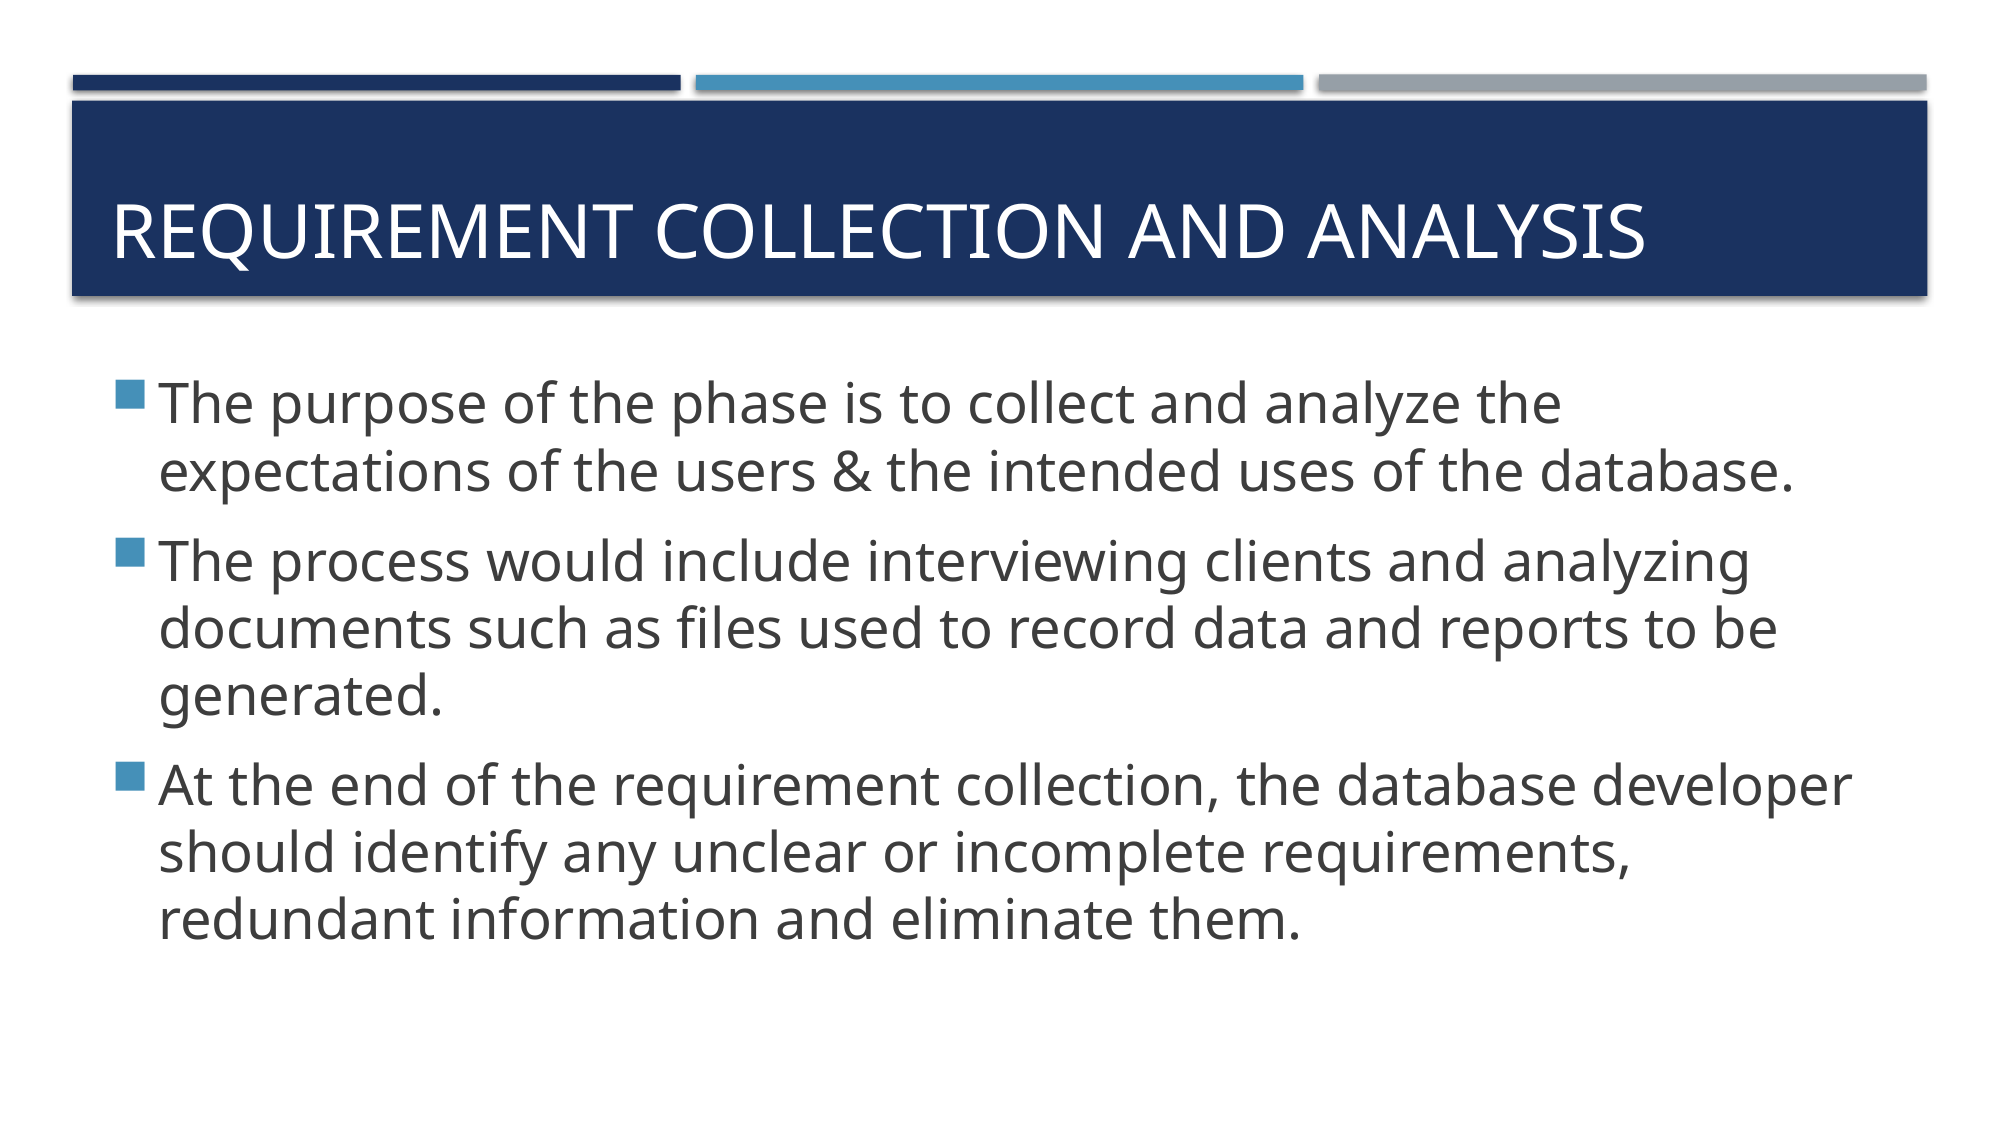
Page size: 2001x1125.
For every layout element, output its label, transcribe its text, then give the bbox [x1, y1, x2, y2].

list The purpose of the phase is to collect and analyze the expectations of the users & the intended uses of the database. The process would include interviewing clients and analyzing documents such as files used to record data and reports to be generated. At the end of the requirement collection, the database developer should identify any unclear or incomplete requirements, redundant information and eliminate them. [95, 357, 1905, 962]
title Requirement collection and analysis [95, 115, 1905, 282]
